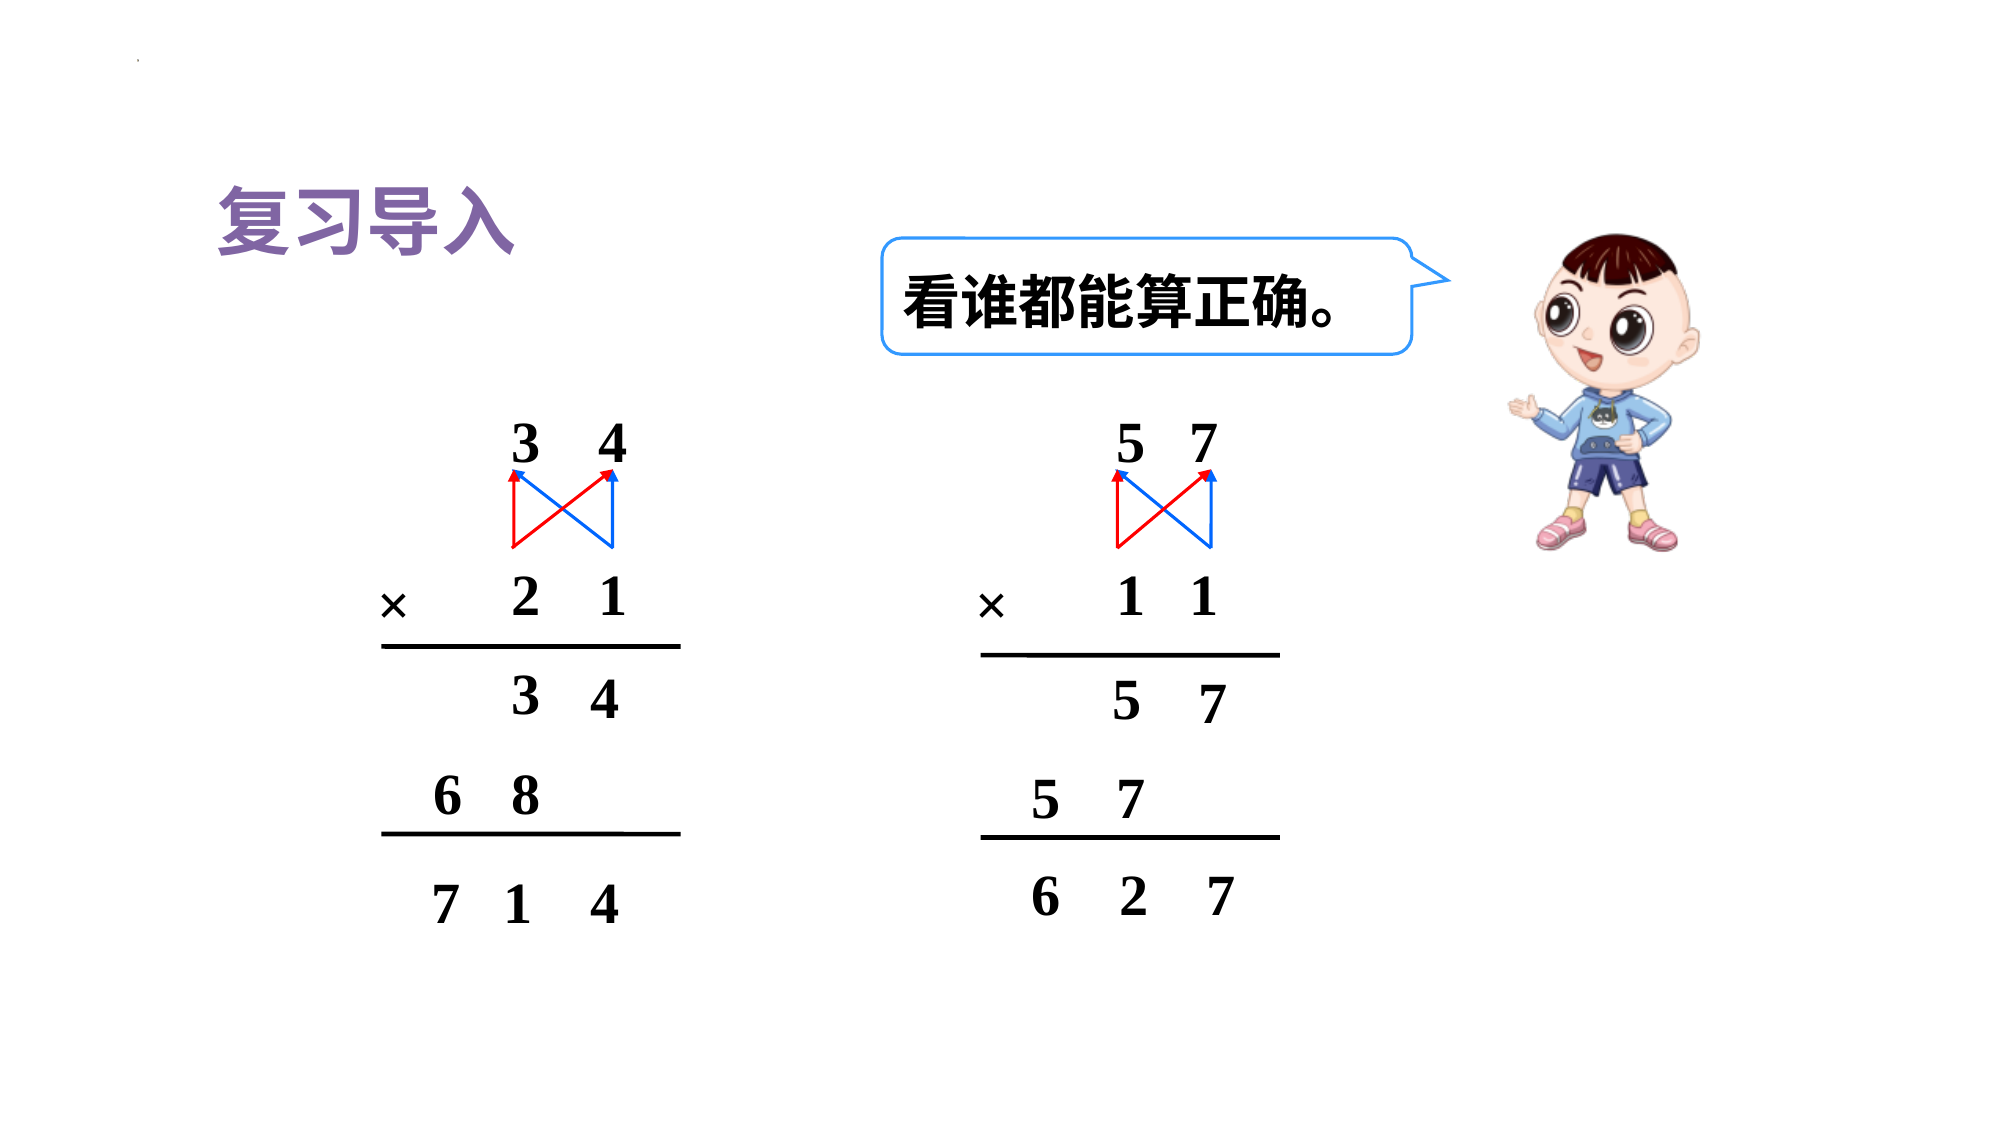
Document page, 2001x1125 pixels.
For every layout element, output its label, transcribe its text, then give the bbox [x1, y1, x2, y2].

text_box 复习导入 [201, 167, 541, 272]
text_box 6 2 7 [1011, 832, 1412, 971]
text_box × [357, 542, 491, 687]
text_box 2 1 [491, 533, 726, 660]
text_box 1 1 [1096, 563, 1331, 660]
text_box 3 4 [490, 379, 710, 474]
text_box 7 [1096, 736, 1175, 858]
text_box 4 [570, 636, 721, 774]
text_box [514, 469, 614, 547]
text_box 3 [491, 632, 561, 737]
text_box 6 [413, 732, 491, 855]
text_box × [955, 563, 1093, 687]
text_box [608, 470, 619, 547]
text_box 5 [1092, 637, 1162, 741]
text_box [507, 469, 521, 549]
text_box 7 1 4 [411, 841, 811, 980]
text_box 8 [491, 732, 570, 855]
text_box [882, 215, 1739, 563]
text_box 5 [1011, 736, 1091, 858]
text_box 7 [1178, 640, 1329, 779]
text_box [515, 469, 562, 508]
